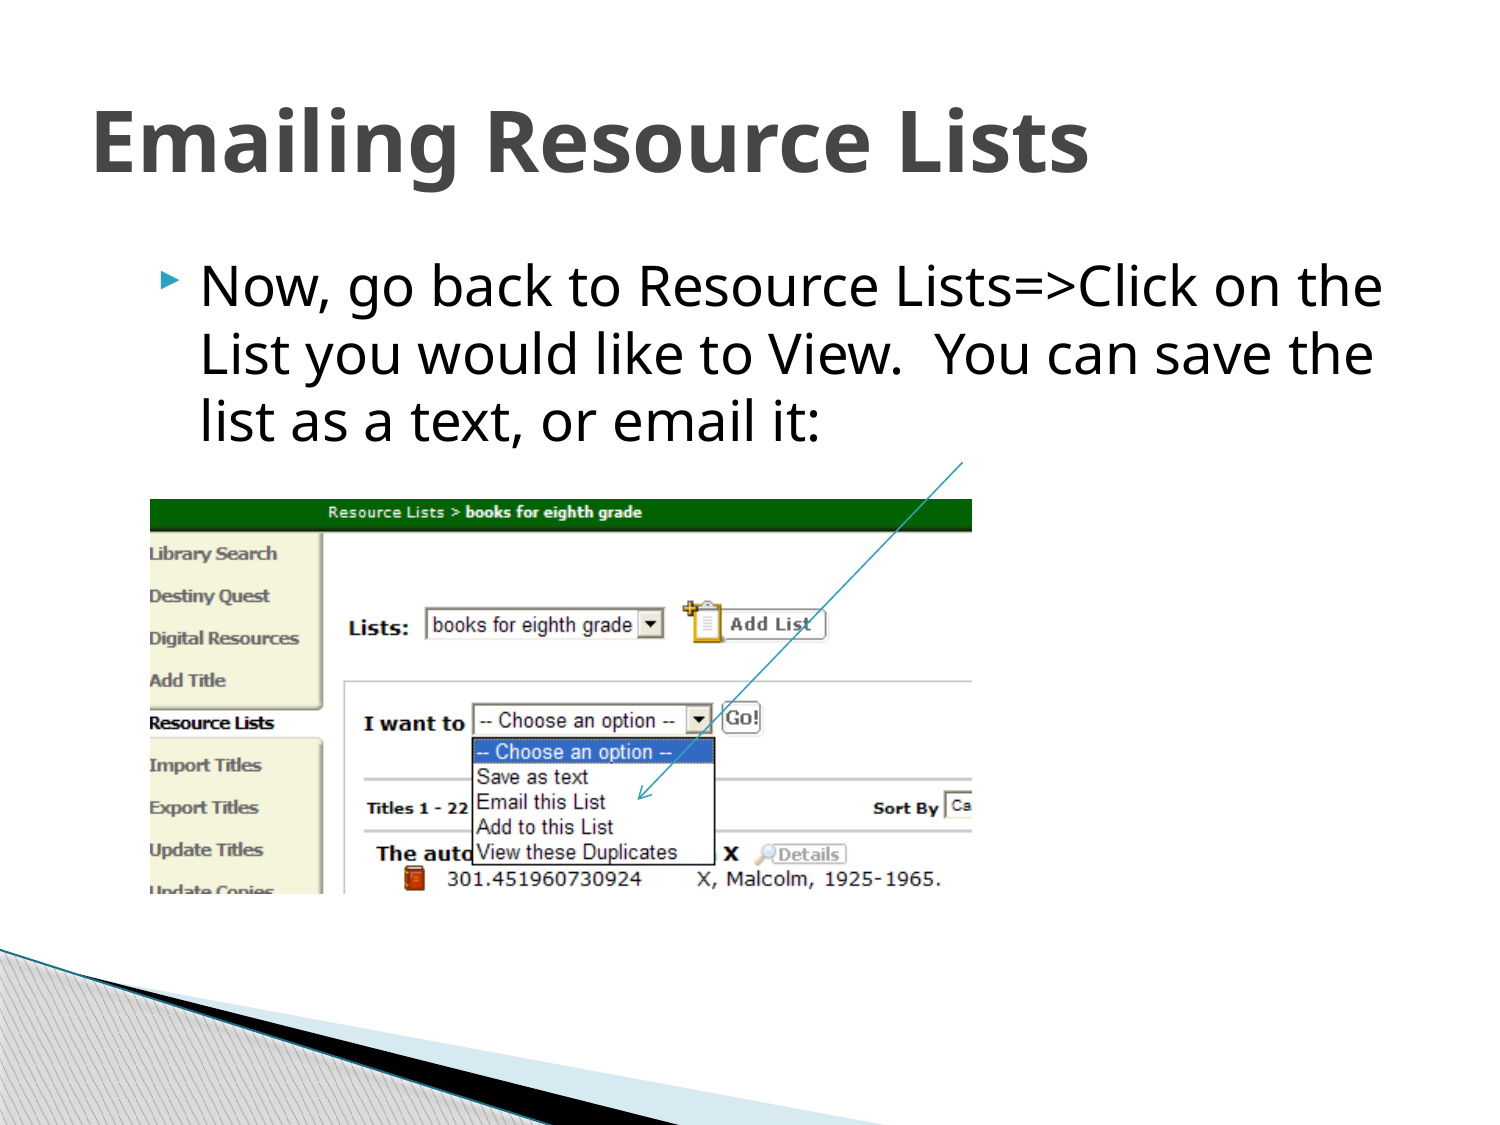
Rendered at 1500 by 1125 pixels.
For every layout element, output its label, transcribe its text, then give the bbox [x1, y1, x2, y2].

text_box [630, 468, 969, 794]
list Now, go back to Resource Lists=>Click on the List you would like to View. You can save the list as a text, or email it: [125, 243, 1425, 650]
picture [149, 499, 973, 894]
title Emailing Resource Lists [75, 45, 1425, 233]
